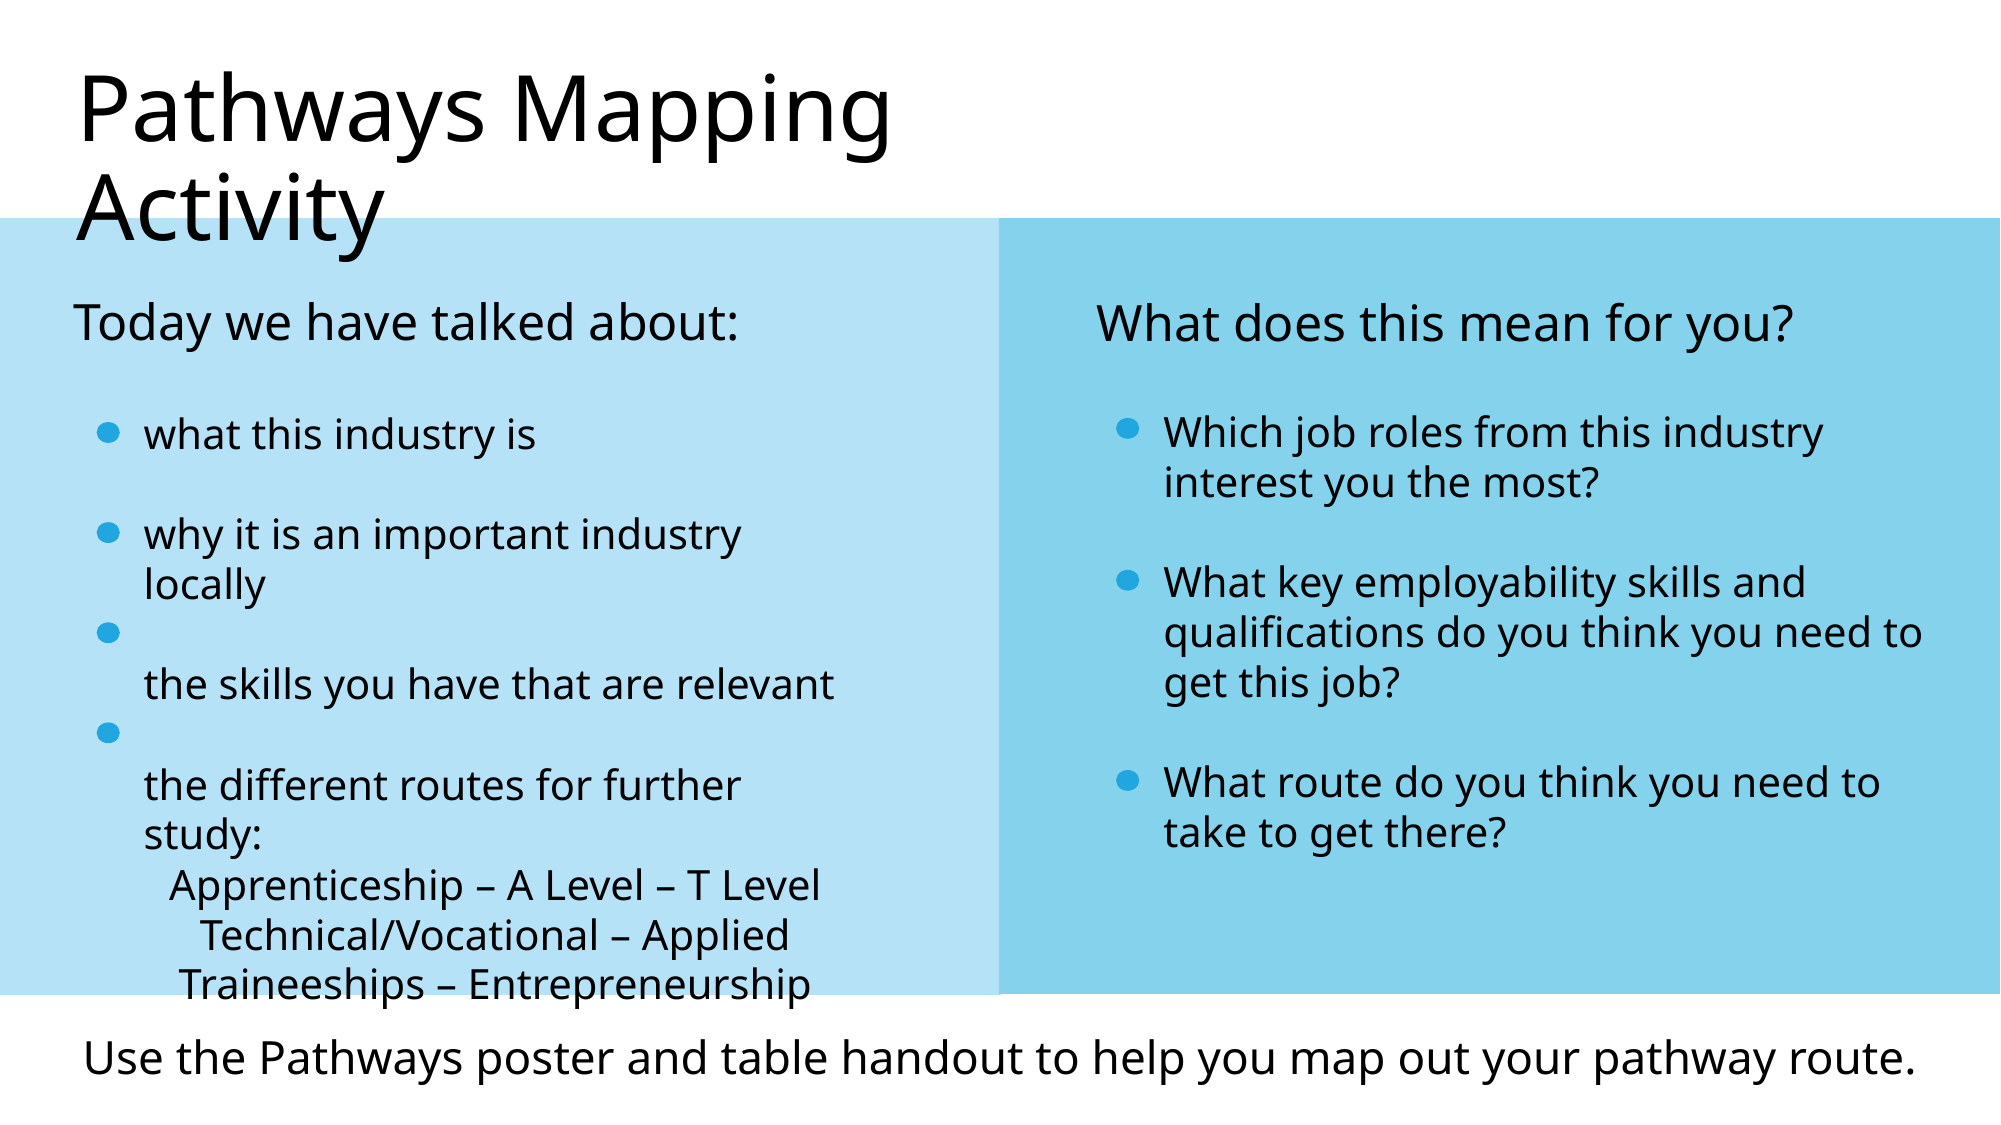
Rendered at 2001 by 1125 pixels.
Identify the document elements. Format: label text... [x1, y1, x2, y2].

text_box what this industry is why it is an important industry locally the skills you have that are relevant the different routes for further study: Apprenticeship – A Level – T Level Technical/Vocational – Applied Traineeships – Entrepreneurship [129, 400, 862, 1016]
text_box [1116, 417, 1140, 439]
text_box [96, 422, 120, 443]
text_box Pathways Mapping Activity [61, 54, 1215, 219]
text_box [96, 522, 120, 543]
text_box Which job roles from this industry interest you the most? What key employability skills and qualifications do you think you need to get this job? What route do you think you need to take to get there? [1148, 398, 1939, 913]
text_box [96, 622, 120, 644]
text_box Use the Pathways poster and table handout to help you map out your pathway route. [0, 1021, 2000, 1092]
text_box [1116, 770, 1140, 791]
text_box [96, 722, 120, 744]
text_box What does this mean for you? [1081, 283, 1924, 359]
text_box [1116, 569, 1140, 591]
text_box [999, 218, 2000, 994]
text_box [0, 218, 1001, 995]
text_box Today we have talked about: [58, 283, 756, 358]
